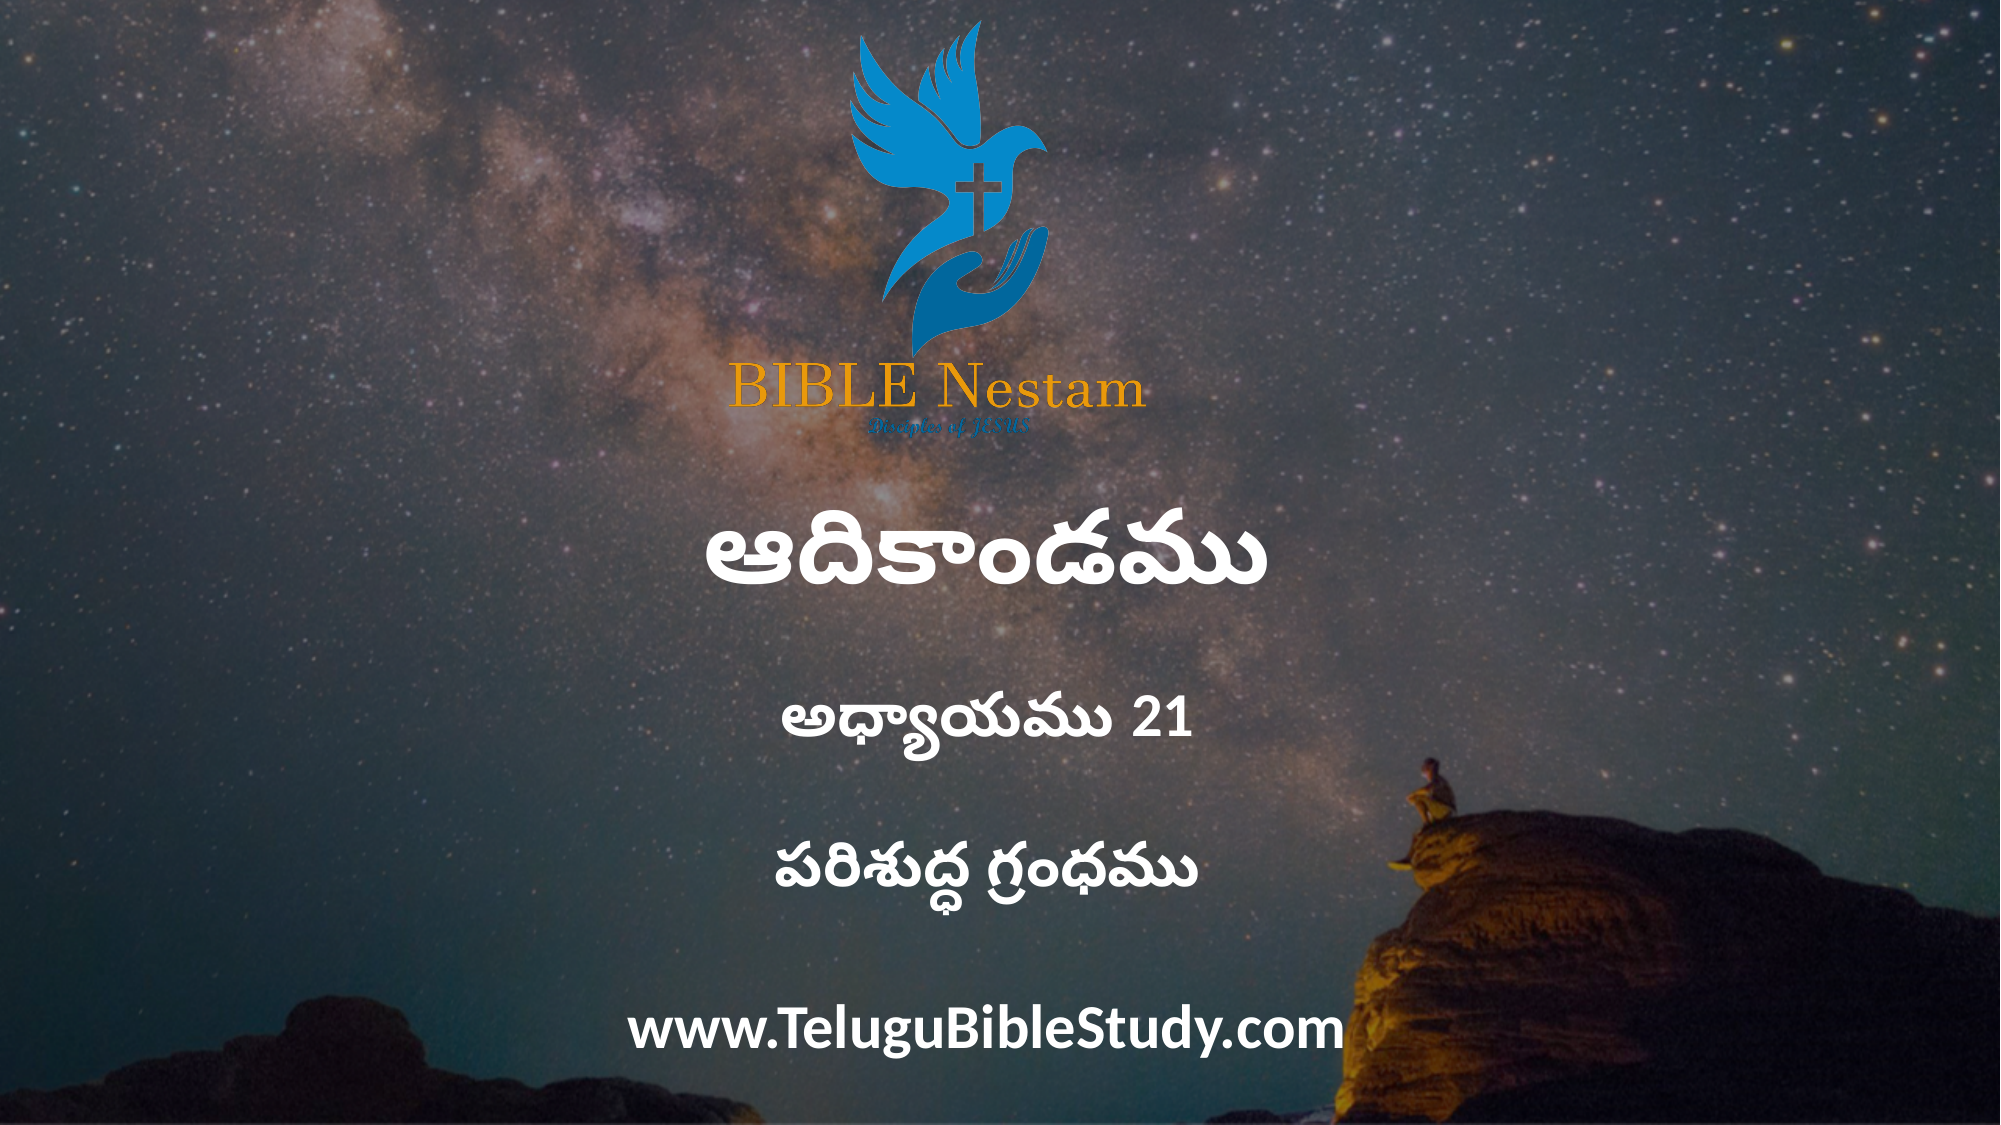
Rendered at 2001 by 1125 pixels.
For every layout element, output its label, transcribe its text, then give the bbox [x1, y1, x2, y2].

title ఆదికాండము [50, 437, 1925, 646]
picture [0, 0, 2000, 1125]
subtitle అధ్యాయము 21 పరిశుద్ధ గ్రంధము www.TeluguBibleStudy.com [50, 666, 1925, 1084]
